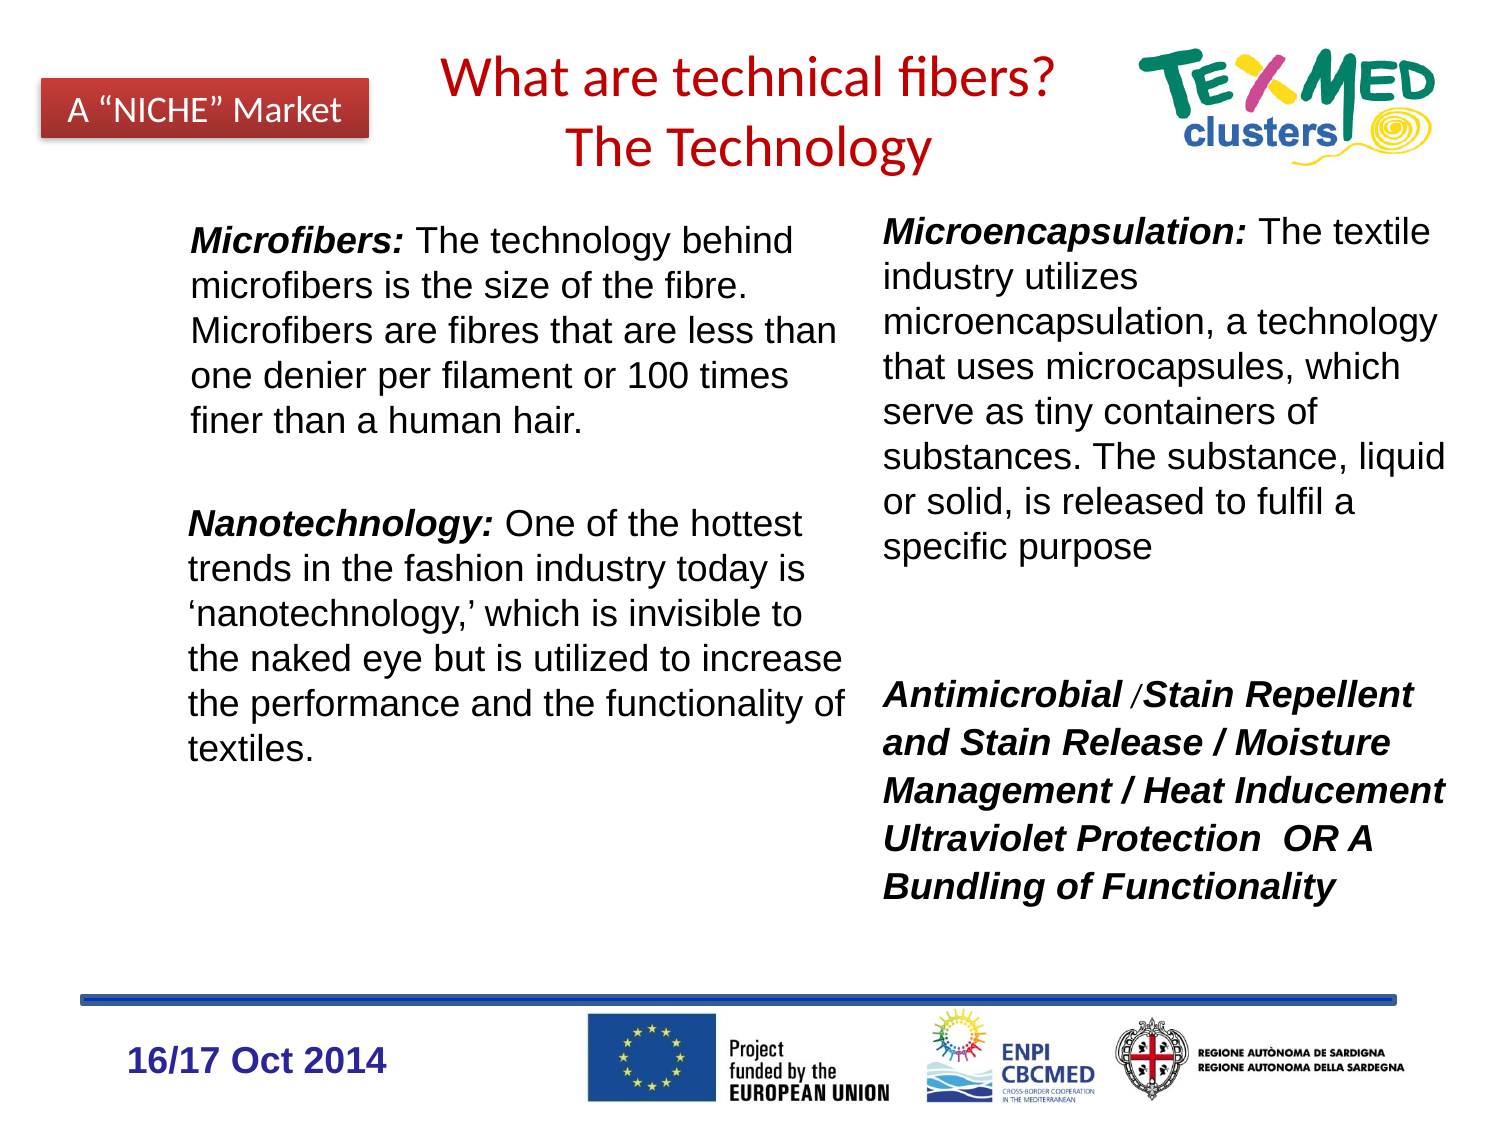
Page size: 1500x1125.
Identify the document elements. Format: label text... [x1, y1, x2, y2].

text_box Microfibers: The technology behind microfibers is the size of the fibre. Microfibers are fibres that are less than one denier per filament or 100 times finer than a human hair. [175, 208, 866, 449]
text_box What are technical fibers? The Technology [425, 30, 1073, 186]
picture [1113, 1014, 1407, 1103]
text_box 16/17 Oct 2014 [112, 1028, 491, 1088]
text_box A “NICHE” Market [41, 78, 369, 138]
text_box [80, 994, 1397, 1006]
text_box Nanotechnology: One of the hottest trends in the fashion industry today is ‘nanotechnology,’ which is invisible to the naked eye but is utilized to increase the performance and the functionality of textiles. [173, 491, 866, 777]
picture [925, 1007, 1095, 1103]
picture [585, 1012, 891, 1103]
text_box Microencapsulation: The textile industry utilizes microencapsulation, a technology that uses microcapsules, which serve as tiny containers of substances. The substance, liquid or solid, is released to fulfil a specific purpose [868, 199, 1468, 575]
picture [1129, 34, 1442, 176]
text_box Antimicrobial /Stain Repellent and Stain Release / Moisture Management / Heat Inducement Ultraviolet Protection OR A Bundling of Functionality [868, 659, 1480, 915]
